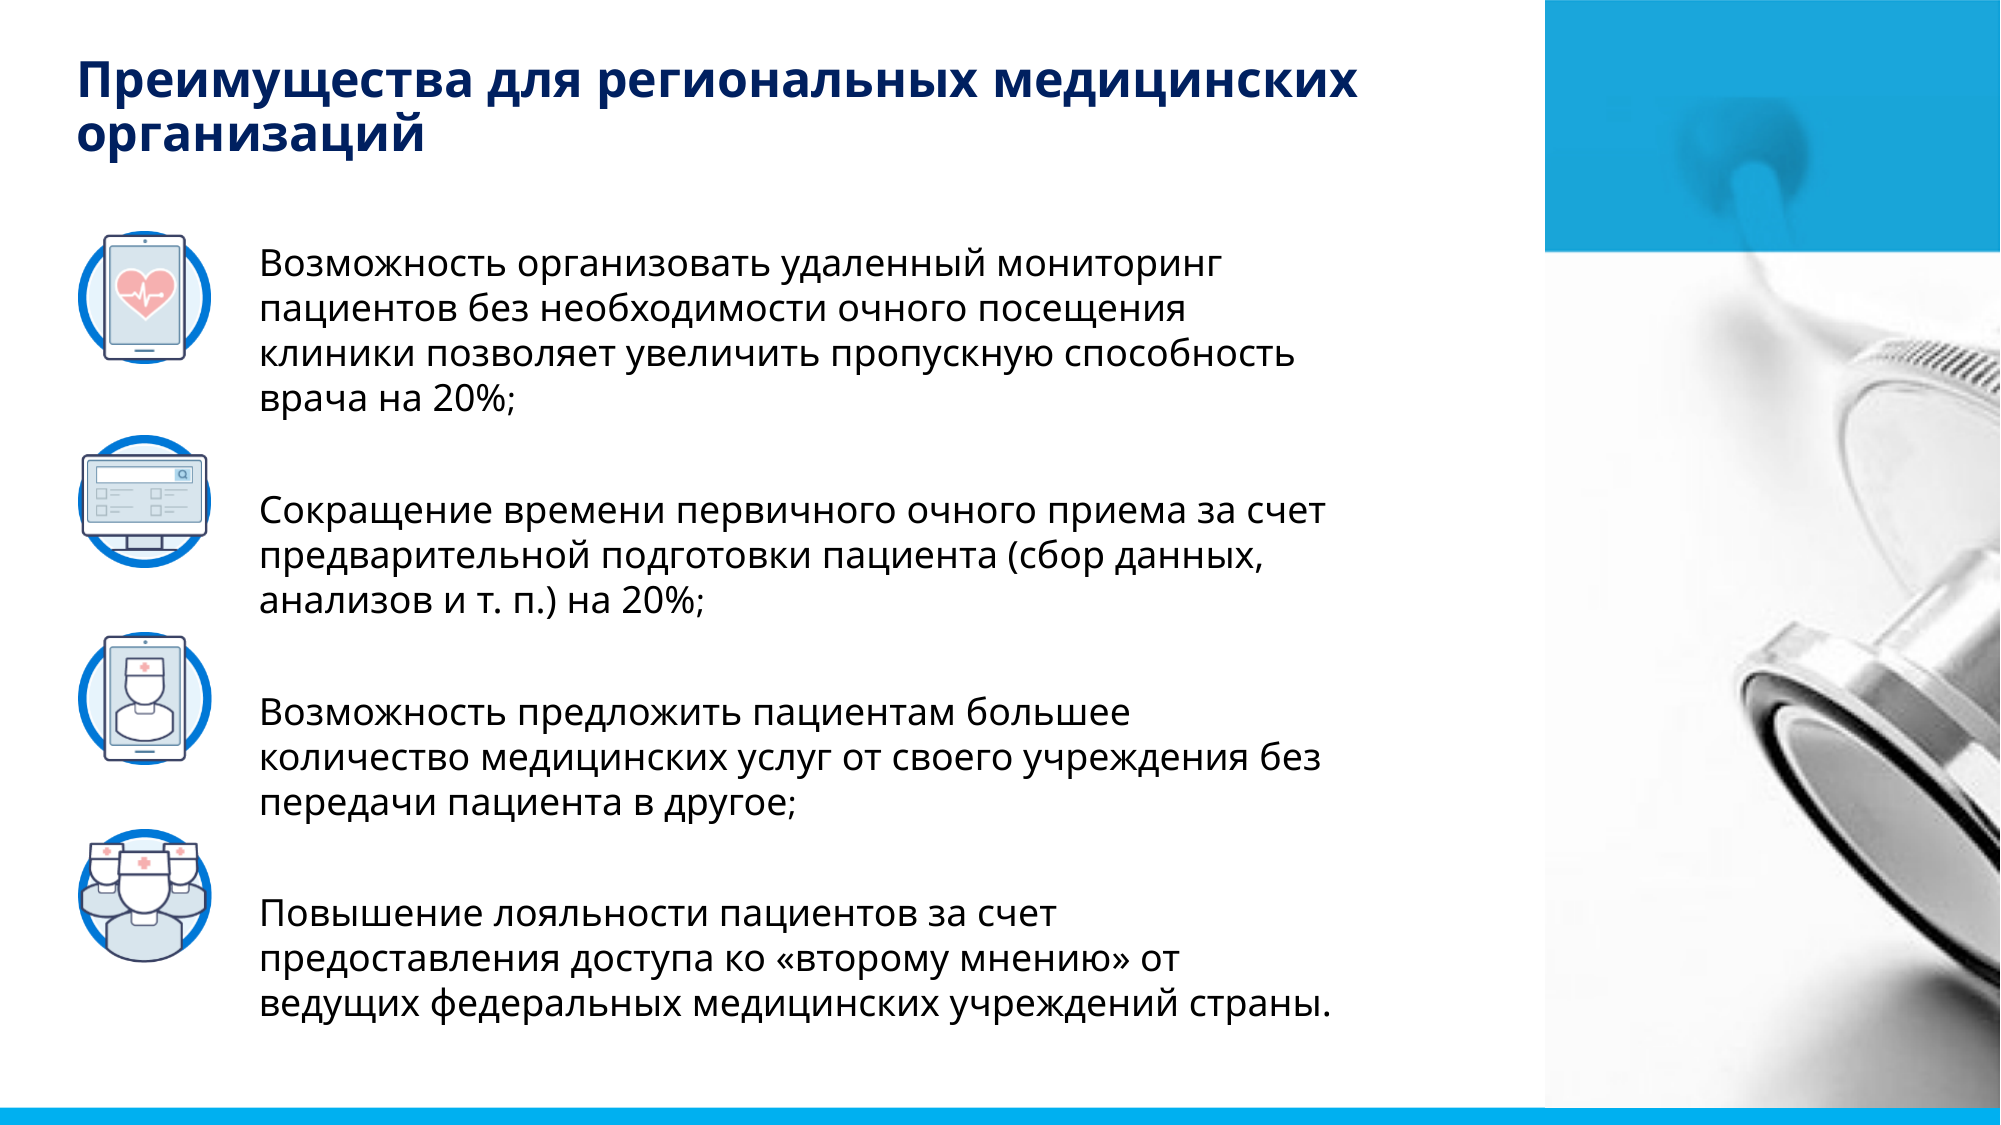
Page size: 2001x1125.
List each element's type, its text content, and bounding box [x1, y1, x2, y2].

text_box Возможность организовать удаленный мониторинг пациентов без необходимости очного посещения клиники позволяет увеличить пропускную способность врача на 20%; Сокращение времени первичного очного приема за счет предварительной подготовки пациента (сбор данных, анализов и т. п.) на 20%; Возможность предложить пациентам большее количество медицинских услуг от своего учреждения без передачи пациента в другое; Повышение лояльности пациентов за счет предоставления доступа ко «второму мнению» от ведущих федеральных медицинских учреждений страны. [243, 231, 1355, 1071]
picture [78, 829, 212, 963]
picture [78, 435, 211, 568]
picture [78, 632, 212, 765]
picture [78, 231, 211, 364]
title Преимущества для региональных медицинских организаций [61, 47, 1512, 178]
picture [1545, 0, 2000, 1107]
